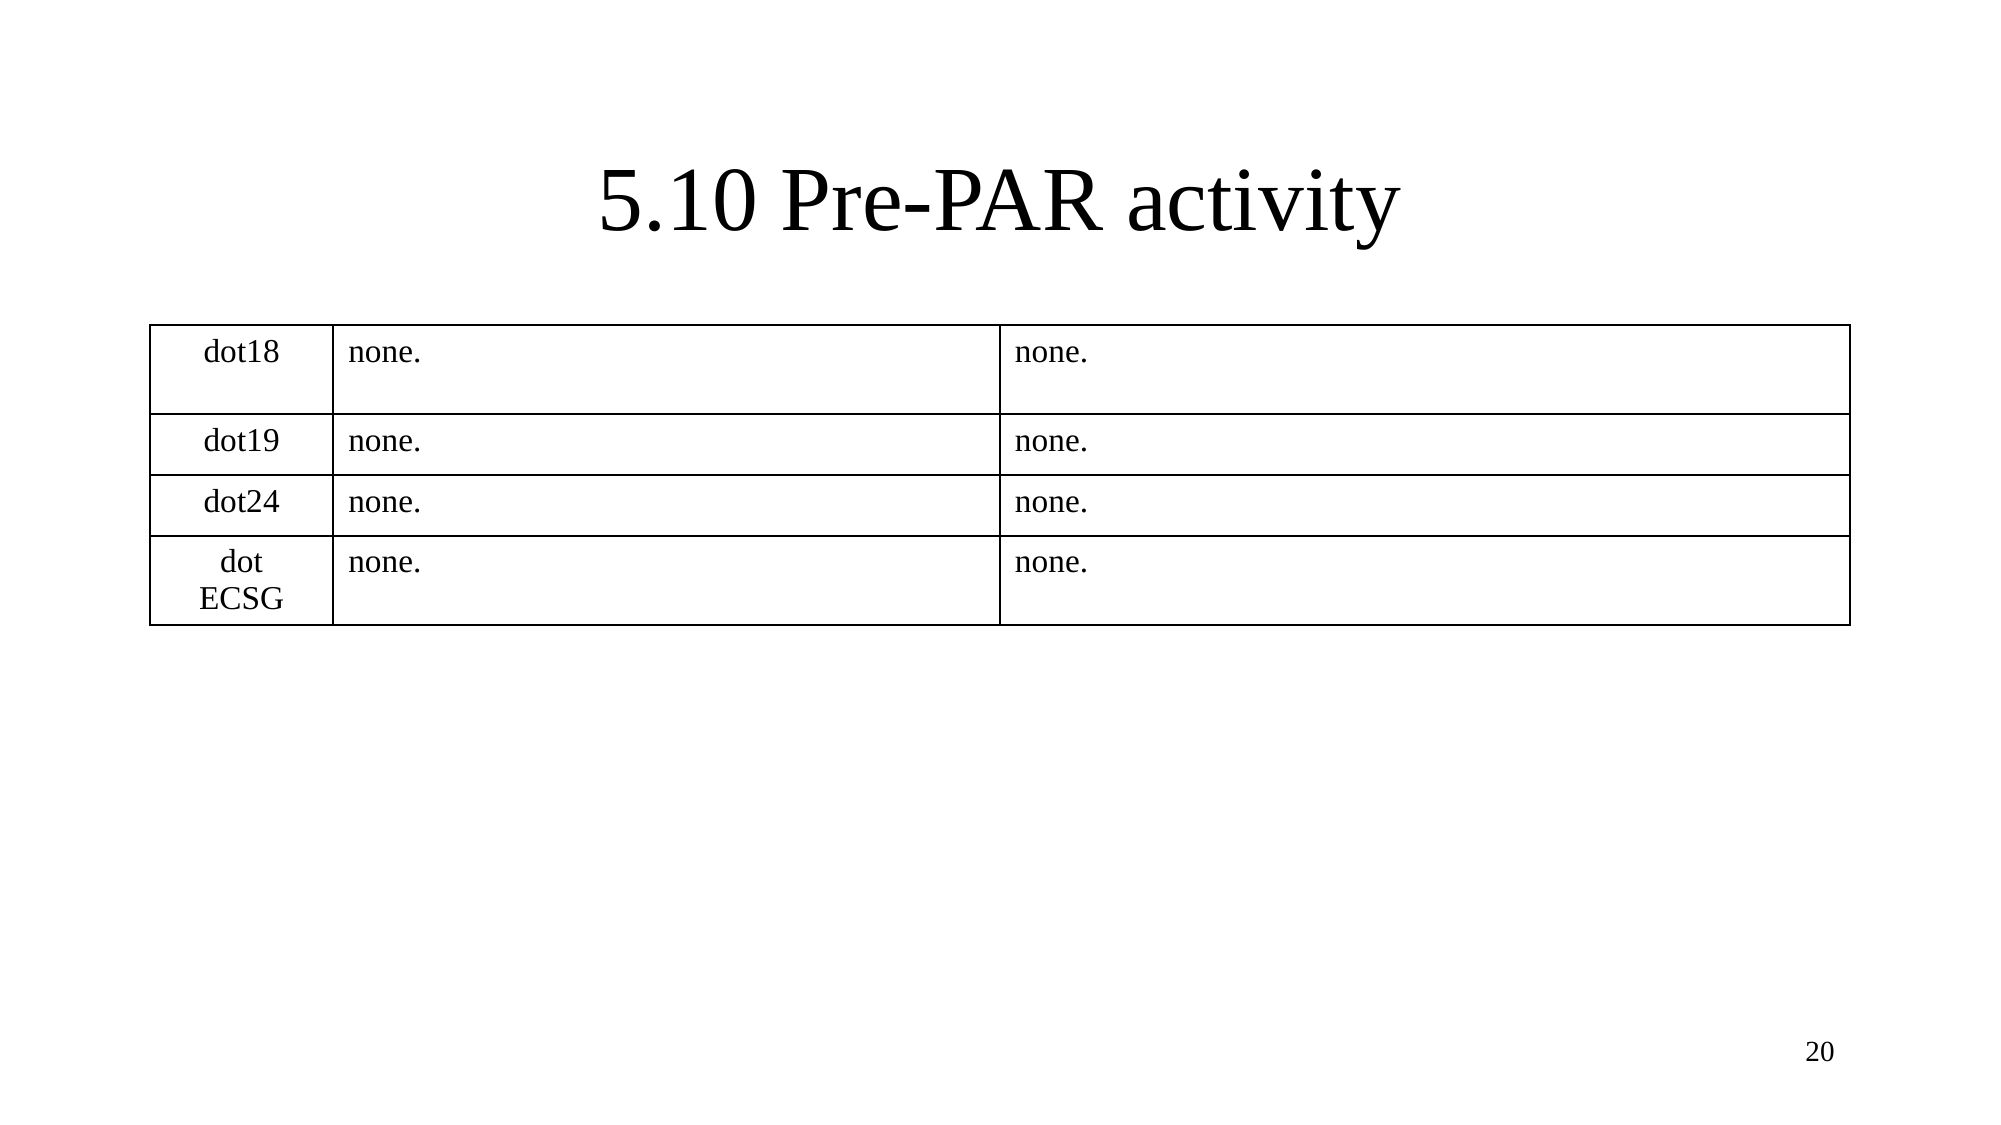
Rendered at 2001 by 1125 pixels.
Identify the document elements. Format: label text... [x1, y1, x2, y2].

table_cell none. [334, 415, 999, 474]
table_cell none. [1001, 415, 1849, 474]
table_cell none. [334, 537, 999, 624]
title 5.10 Pre-PAR activity [149, 99, 1851, 288]
table_header none. [334, 326, 999, 413]
table_header dot18 [151, 326, 332, 413]
table_header none. [1001, 326, 1849, 413]
slide_number 20 [1433, 1024, 1851, 1101]
table_cell none. [1001, 537, 1849, 624]
table_cell none. [334, 476, 999, 535]
table_cell dot19 [151, 415, 332, 474]
table_cell none. [1001, 476, 1849, 535]
table_cell dot24 [151, 476, 332, 535]
table_cell dot ECSG [151, 537, 332, 624]
